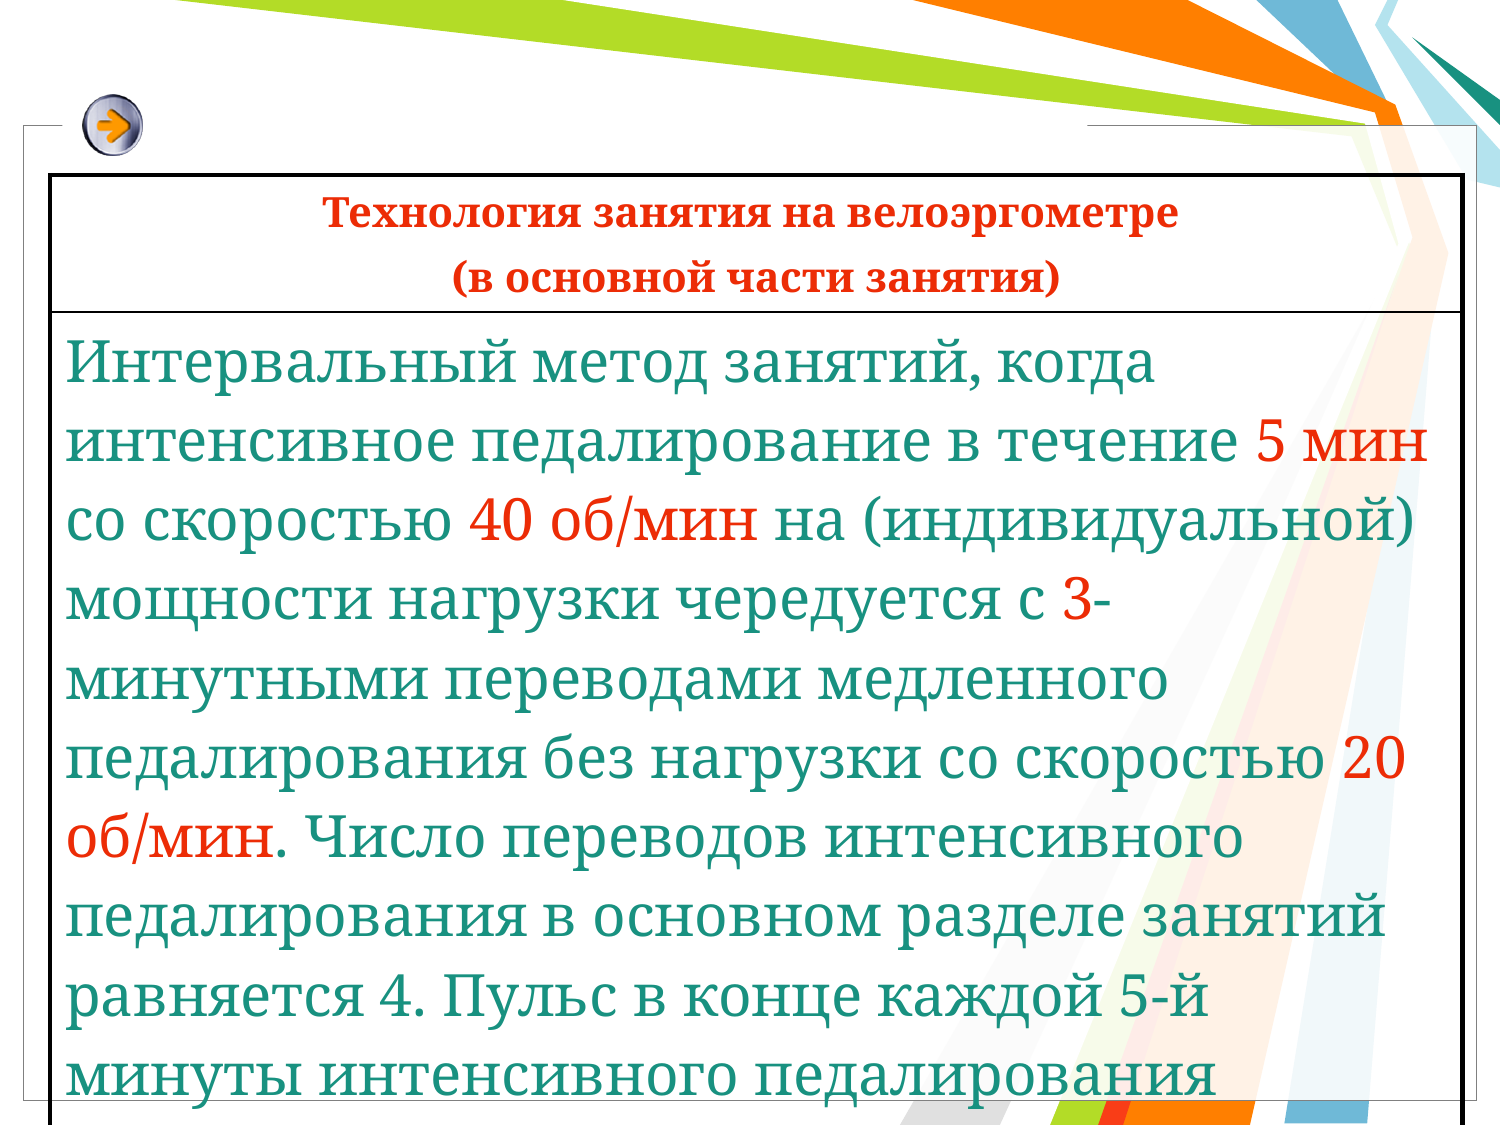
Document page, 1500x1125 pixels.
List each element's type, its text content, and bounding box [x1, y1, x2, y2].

table_header Технология занятия на велоэргометре (в основной части занятия) [52, 177, 1460, 311]
table_cell Интервальный метод занятий, когда интенсивное педалирование в течение 5 мин со скоростью 40 об/мин на (индивидуальной) мощности нагрузки чередуется с 3-минутными переводами медленного педалирования без нагрузки со скоростью 20 об/мин. Число переводов интенсивного педалирования в основном разделе занятий равняется 4. Пульс в конце каждой 5-й минуты интенсивного педалирования должен быть 100 уд/мин. [52, 313, 1460, 1125]
picture [82, 94, 143, 156]
